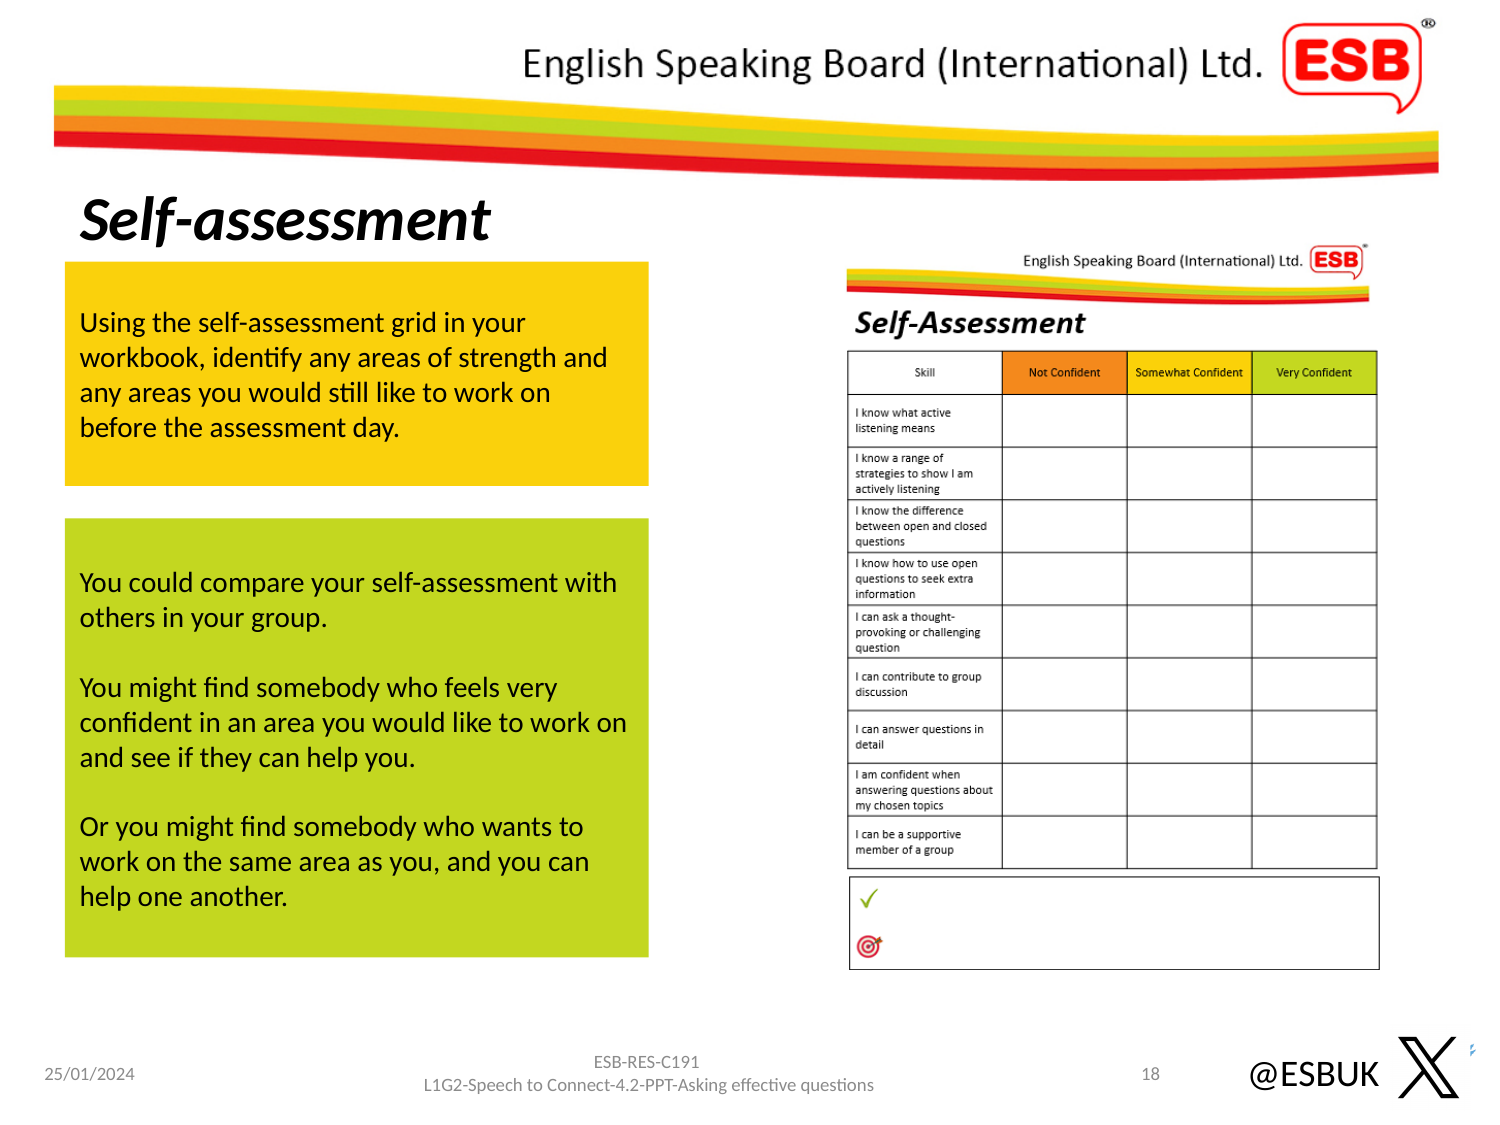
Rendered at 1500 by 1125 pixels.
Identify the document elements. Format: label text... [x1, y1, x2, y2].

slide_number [29, 1042, 367, 1103]
text_box You could compare your self-assessment with others in your group. You might find somebody who feels very confident in an area you would like to work on and see if they can help you. Or you might find somebody who wants to work on the same area as you, and you can help one another. [64, 517, 650, 958]
title Self-assessment [64, 178, 1359, 262]
picture [1390, 1024, 1476, 1111]
picture [844, 227, 1387, 970]
slide_number 18 [930, 1042, 1176, 1103]
text_box Using the self-assessment grid in your workbook, identify any areas of strength and any areas you would still like to work on before the assessment day. [64, 261, 650, 487]
picture [0, 0, 1500, 189]
footer ESB-RES-C191 L1G2-Speech to Connect-4.2-PPT-Asking effective questions [395, 1042, 902, 1103]
